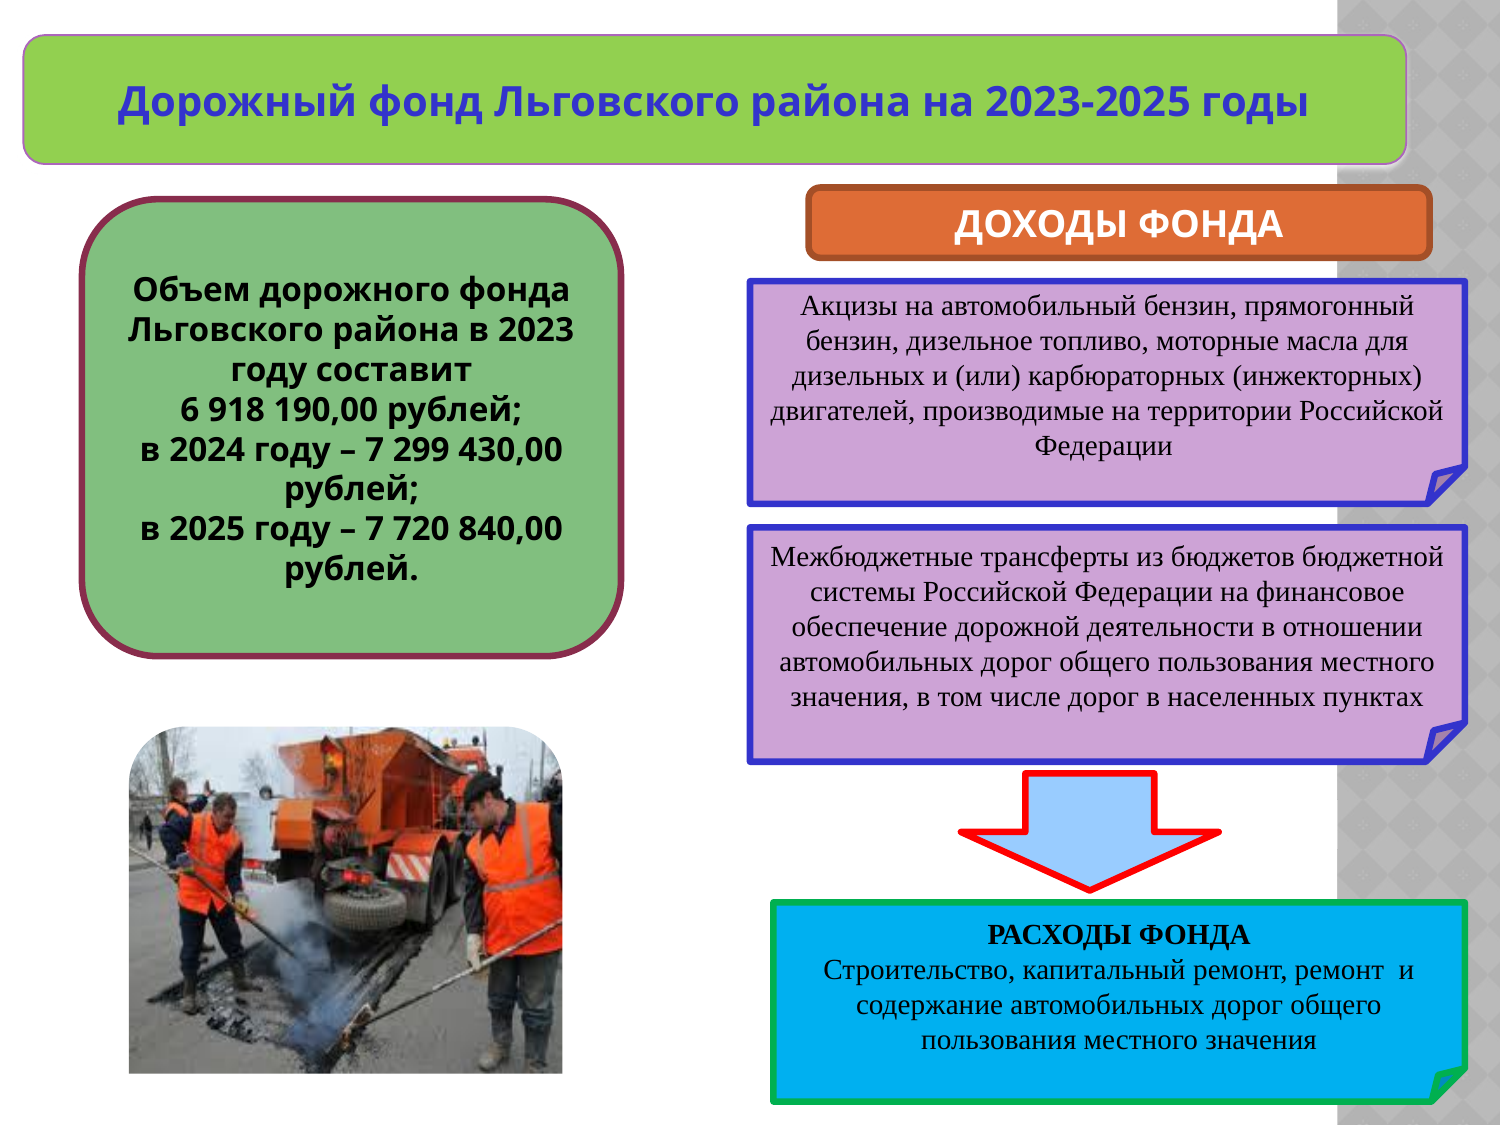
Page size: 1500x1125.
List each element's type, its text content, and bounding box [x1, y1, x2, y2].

text_box Межбюджетные трансферты из бюджетов бюджетной системы Российской Федерации на финансовое обеспечение дорожной деятельности в отношении автомобильных дорог общего пользования местного значения, в том числе дорог в населенных пунктах [746, 524, 1469, 766]
picture [128, 726, 563, 1075]
text_box ДОХОДЫ ФОНДА [805, 184, 1433, 262]
text_box РАСХОДЫ ФОНДА Строительство, капитальный ремонт, ремонт и содержание автомобильных дорог общего пользования местного значения [770, 899, 1469, 1105]
text_box Дорожный фонд Льговского района на 2023-2025 годы [22, 34, 1408, 165]
text_box Акцизы на автомобильный бензин, прямогонный бензин, дизельное топливо, моторные масла для дизельных и (или) карбюраторных (инжекторных) двигателей, производимые на территории Российской Федерации [746, 277, 1469, 508]
text_box [957, 770, 1222, 894]
text_box Объем дорожного фонда Льговского района в 2023 году составит 6 918 190,00 рублей; в 2024 году – 7 299 430,00 рублей; в 2025 году – 7 720 840,00 рублей. [78, 195, 625, 660]
table_cell 0,01 [1337, 0, 1500, 1125]
